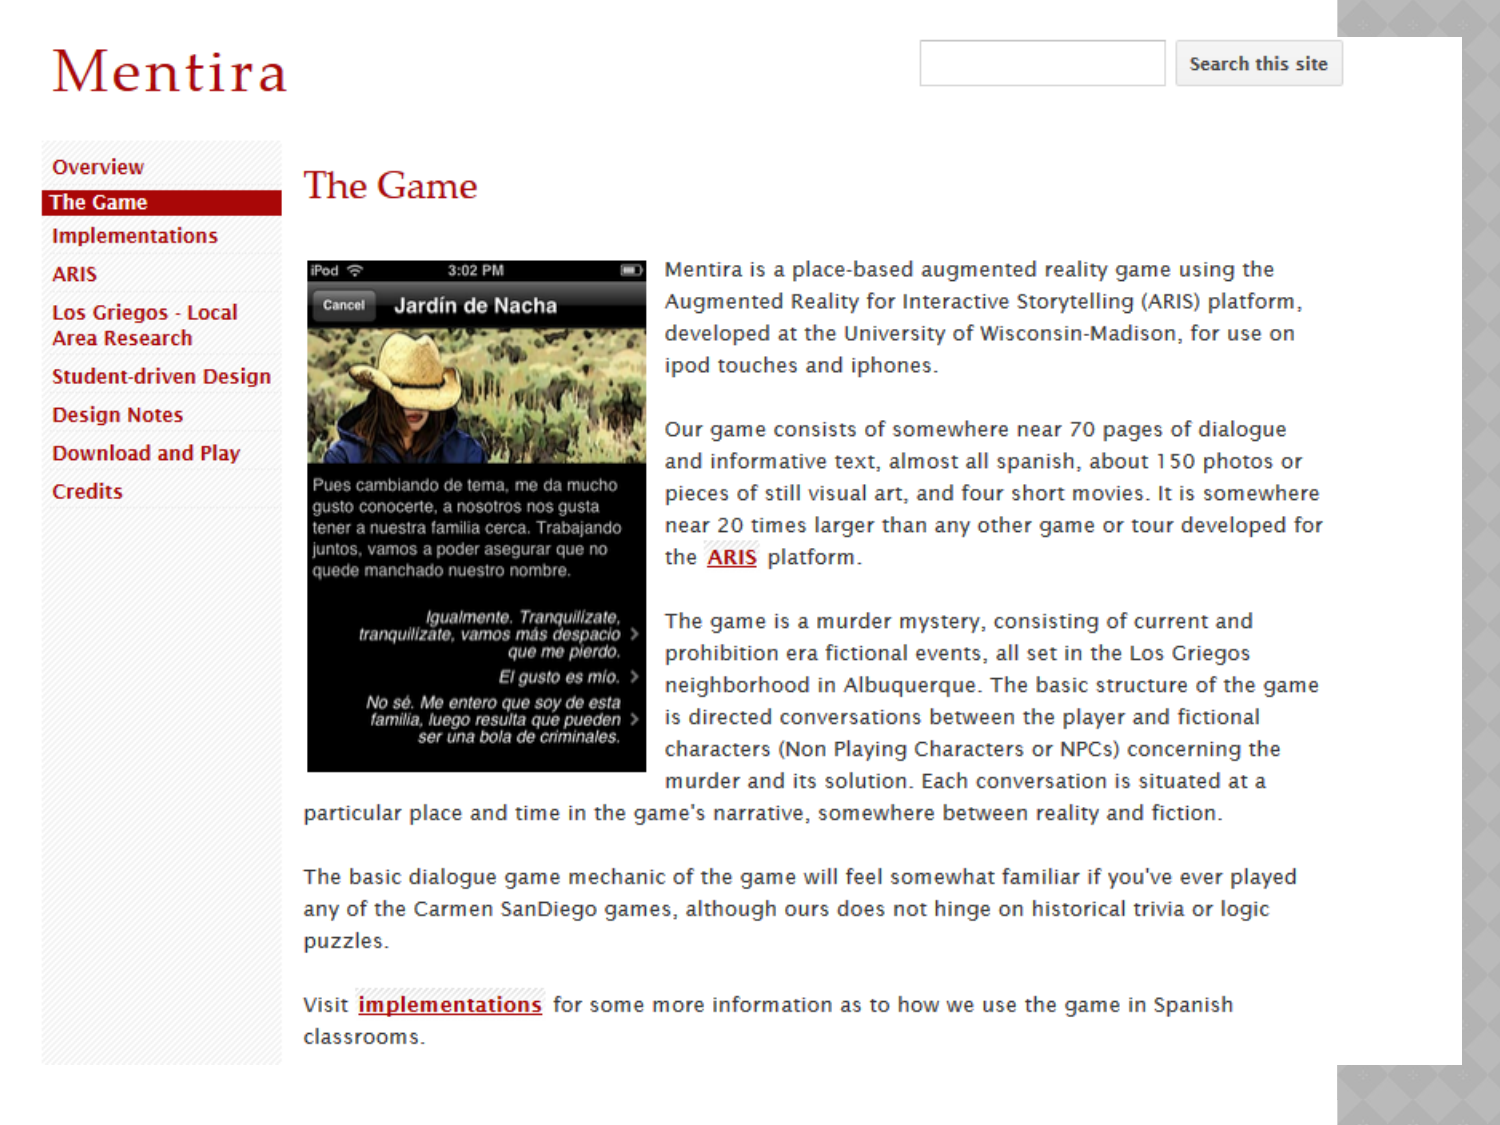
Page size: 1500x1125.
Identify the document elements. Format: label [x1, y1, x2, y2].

picture [6, 36, 1462, 1066]
